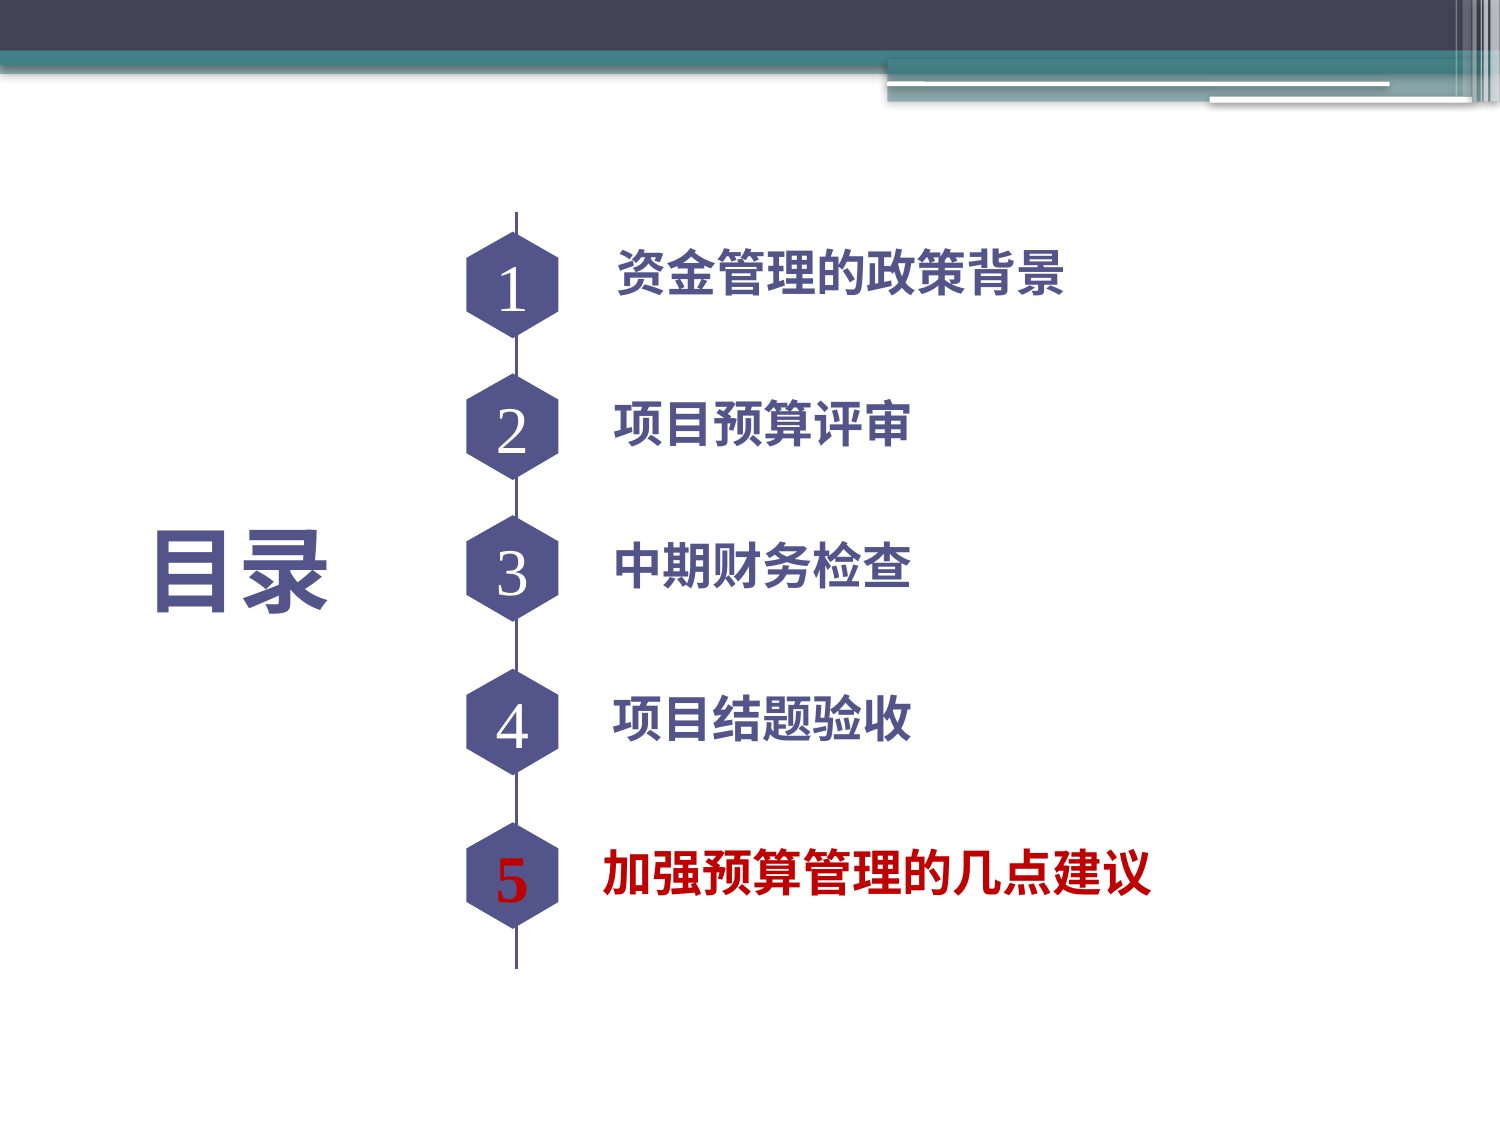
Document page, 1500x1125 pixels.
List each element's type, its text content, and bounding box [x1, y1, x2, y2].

text_box 1 [466, 233, 509, 337]
text_box 中期财务检查 [598, 527, 928, 602]
text_box 4 [466, 670, 509, 774]
text_box 5 [521, 827, 559, 924]
text_box 3 [521, 519, 559, 617]
text_box 资金管理的政策背景 [601, 234, 1081, 310]
text_box 3 [466, 517, 509, 620]
text_box 项目结题验收 [598, 680, 928, 756]
text_box 2 [466, 375, 509, 478]
text_box 1 [521, 236, 559, 334]
text_box 4 [521, 673, 559, 771]
text_box 加强预算管理的几点建议 [587, 834, 1168, 909]
text_box 目录 [130, 503, 348, 632]
text_box 项目预算评审 [598, 385, 929, 460]
text_box 2 [521, 378, 559, 476]
text_box 5 [466, 824, 509, 927]
